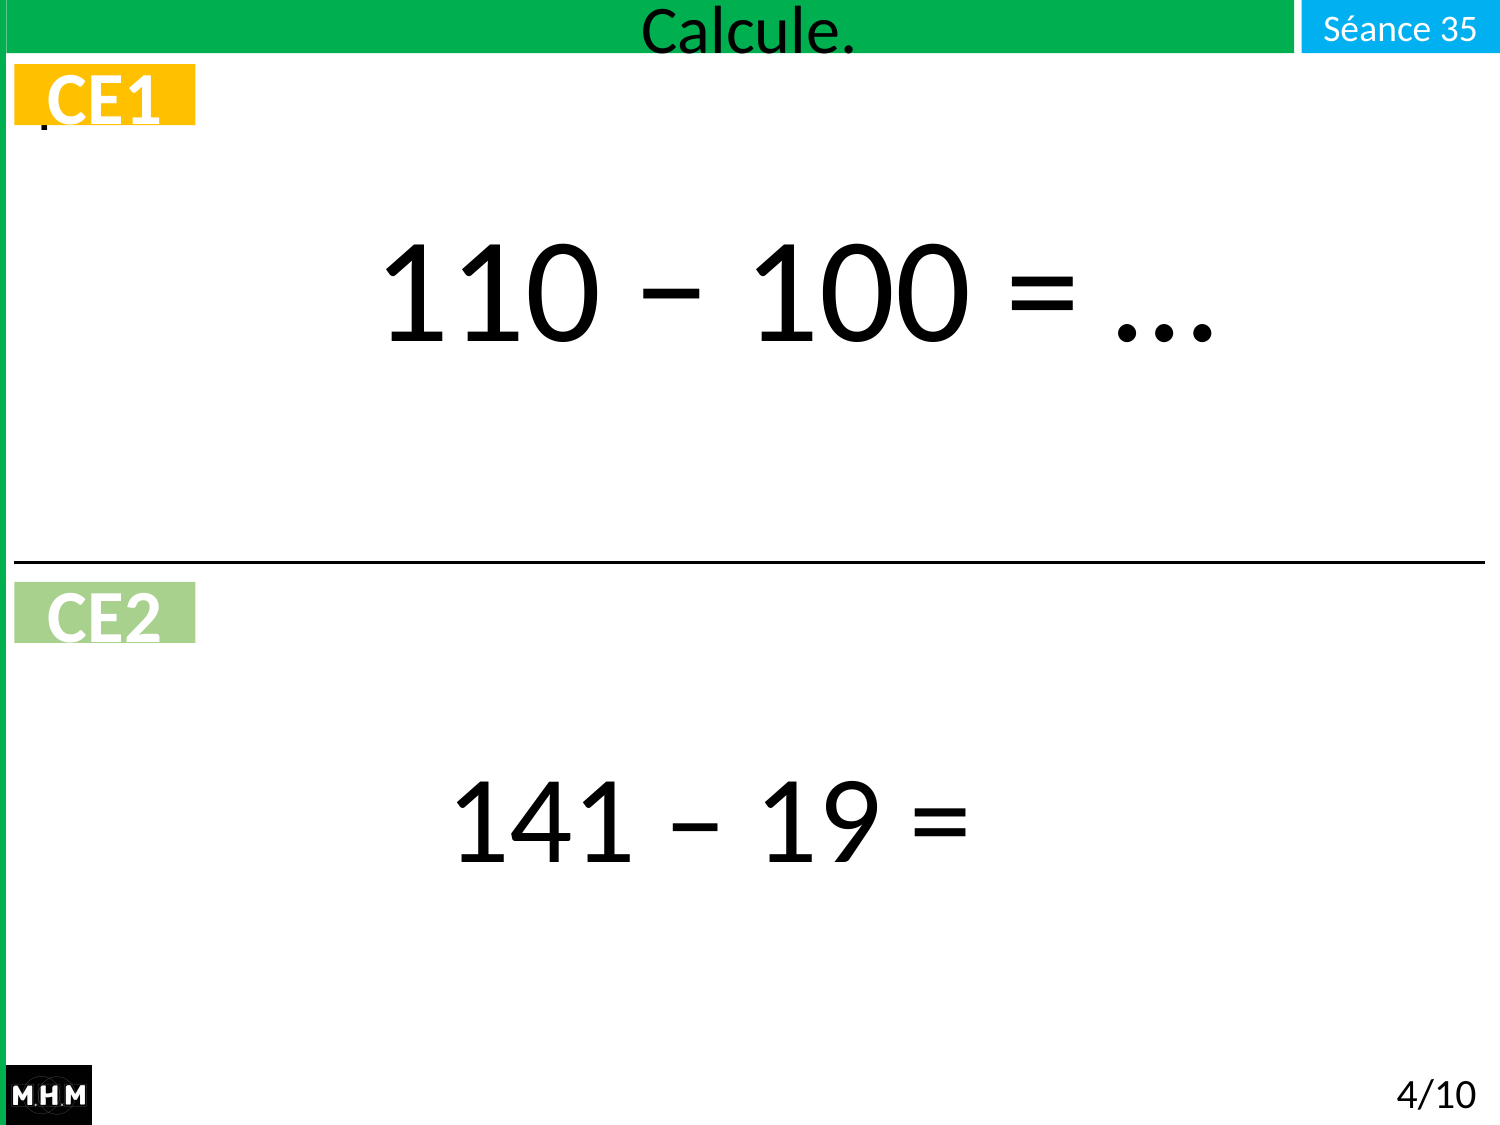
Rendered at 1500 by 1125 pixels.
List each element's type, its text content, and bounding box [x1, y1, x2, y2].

title Calcule. [626, 0, 1500, 77]
text_box 141 – 19 = [431, 730, 1232, 895]
text_box CE1 [13, 63, 196, 126]
text_box CE2 [13, 581, 196, 644]
picture [6, 1065, 92, 1125]
text_box 110 − 100 = … [358, 183, 1405, 379]
list 4/10 [1373, 1064, 1500, 1125]
